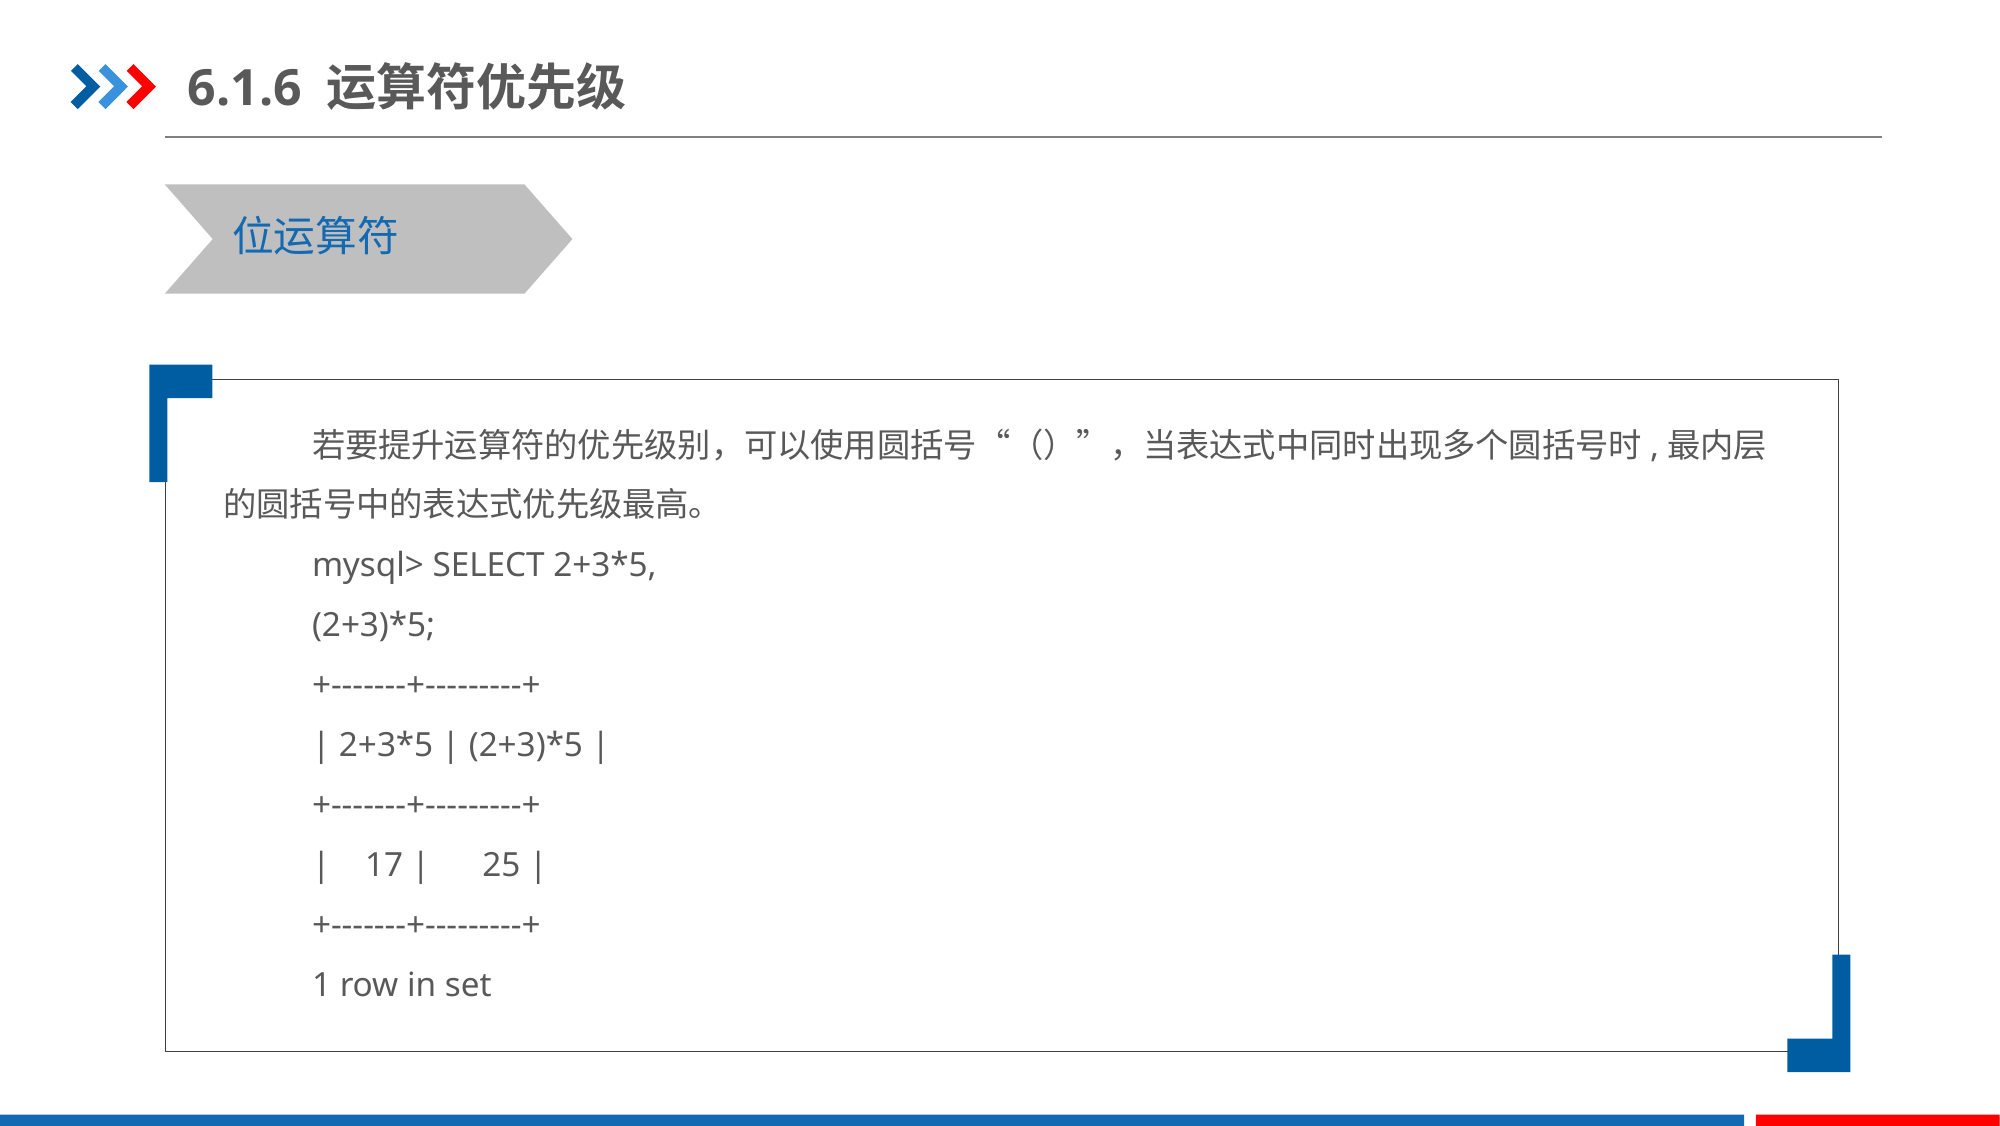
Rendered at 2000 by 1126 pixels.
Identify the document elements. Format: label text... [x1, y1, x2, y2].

text_box [164, 184, 573, 294]
text_box [147, 363, 215, 484]
text_box [163, 378, 1841, 1053]
text_box 6.1.6 运算符优先级 [187, 43, 827, 127]
text_box 位运算符 [217, 202, 414, 267]
text_box [1785, 953, 1852, 1074]
